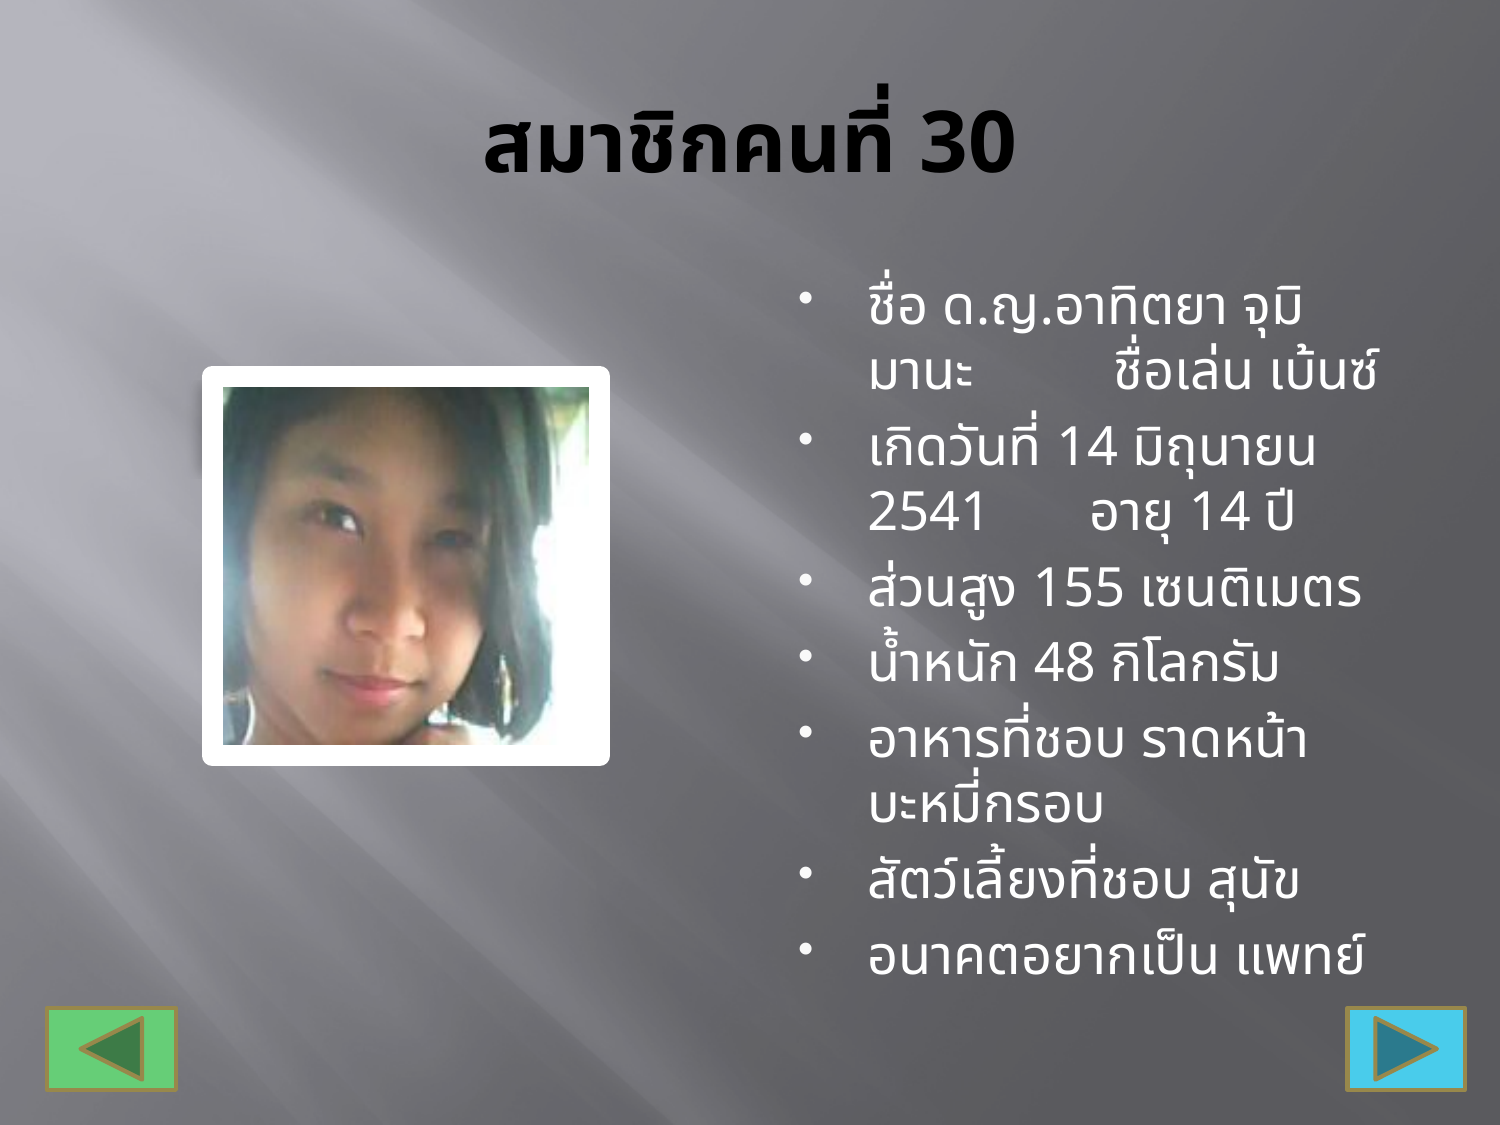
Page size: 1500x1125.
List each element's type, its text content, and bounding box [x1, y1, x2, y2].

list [222, 386, 590, 746]
text_box [45, 1006, 178, 1092]
text_box [1345, 1006, 1467, 1092]
list ชื่อ ด.ญ.อาทิตยา จุมิมานะ ชื่อเล่น เบ้นซ์ เกิดวันที่ 14 มิถุนายน 2541 อายุ 14 ปี ส่วนสูง 155 เซนติเมตร น้ำหนัก 48 กิโลกรัม อาหารที่ชอบ ราดหน้าบะหมี่กรอบ สัตว์เลี้ยงที่ชอบ สุนัข อนาคตอยากเป็น แพทย์ [762, 262, 1425, 1005]
title สมาชิกคนที่ 30 [75, 45, 1425, 233]
